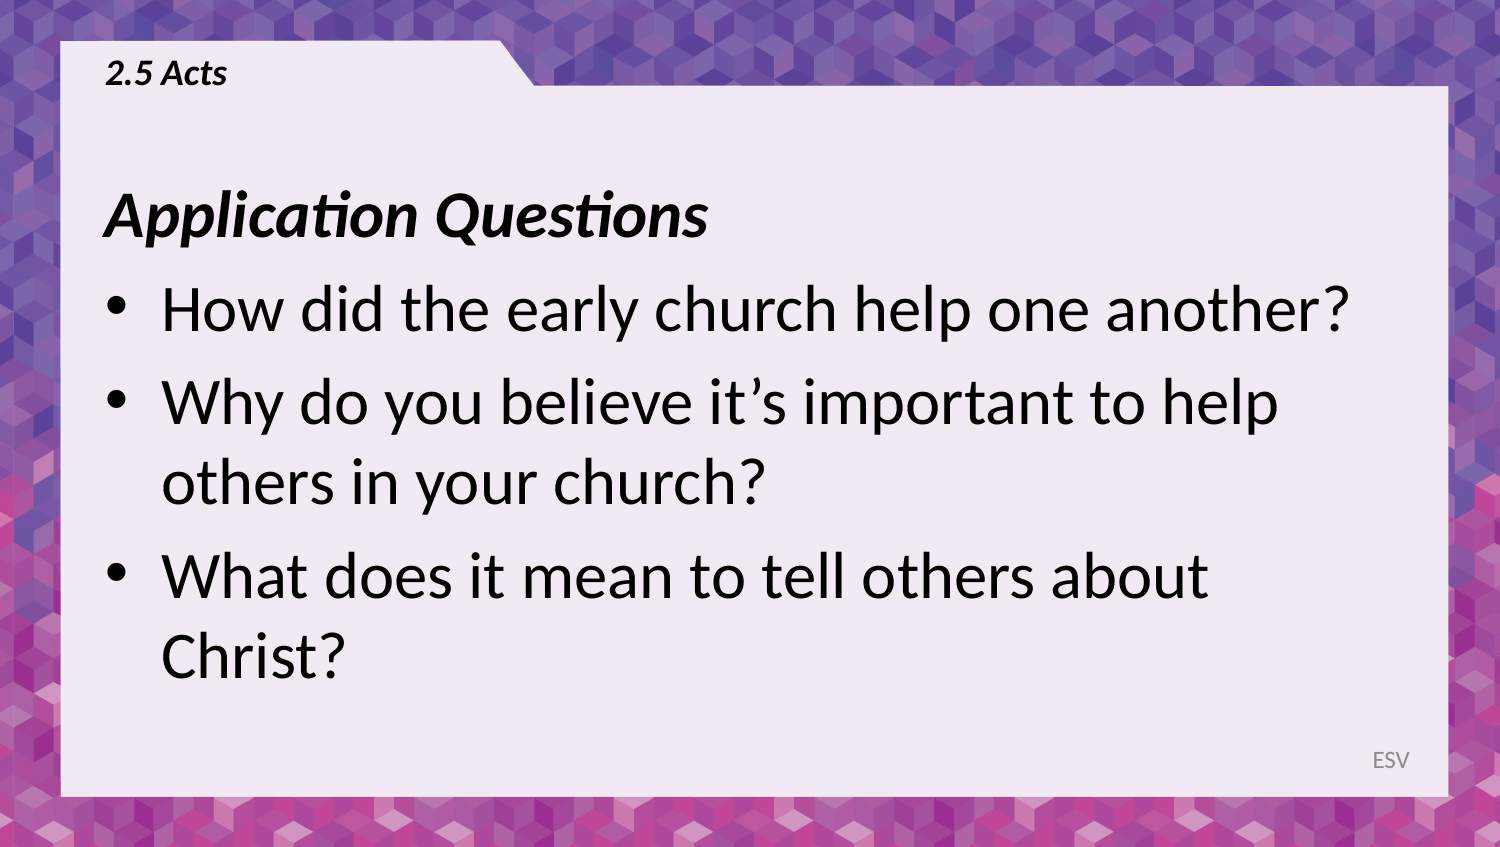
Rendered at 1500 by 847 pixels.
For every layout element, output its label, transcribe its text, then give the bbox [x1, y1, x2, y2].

list Application Questions How did the early church help one another? Why do you believe it’s important to help others in your church? What does it mean to tell others about Christ? [89, 141, 1403, 722]
footer ESV [950, 736, 1425, 782]
title 2.5 Acts [89, 33, 1420, 108]
picture [0, 0, 1500, 847]
